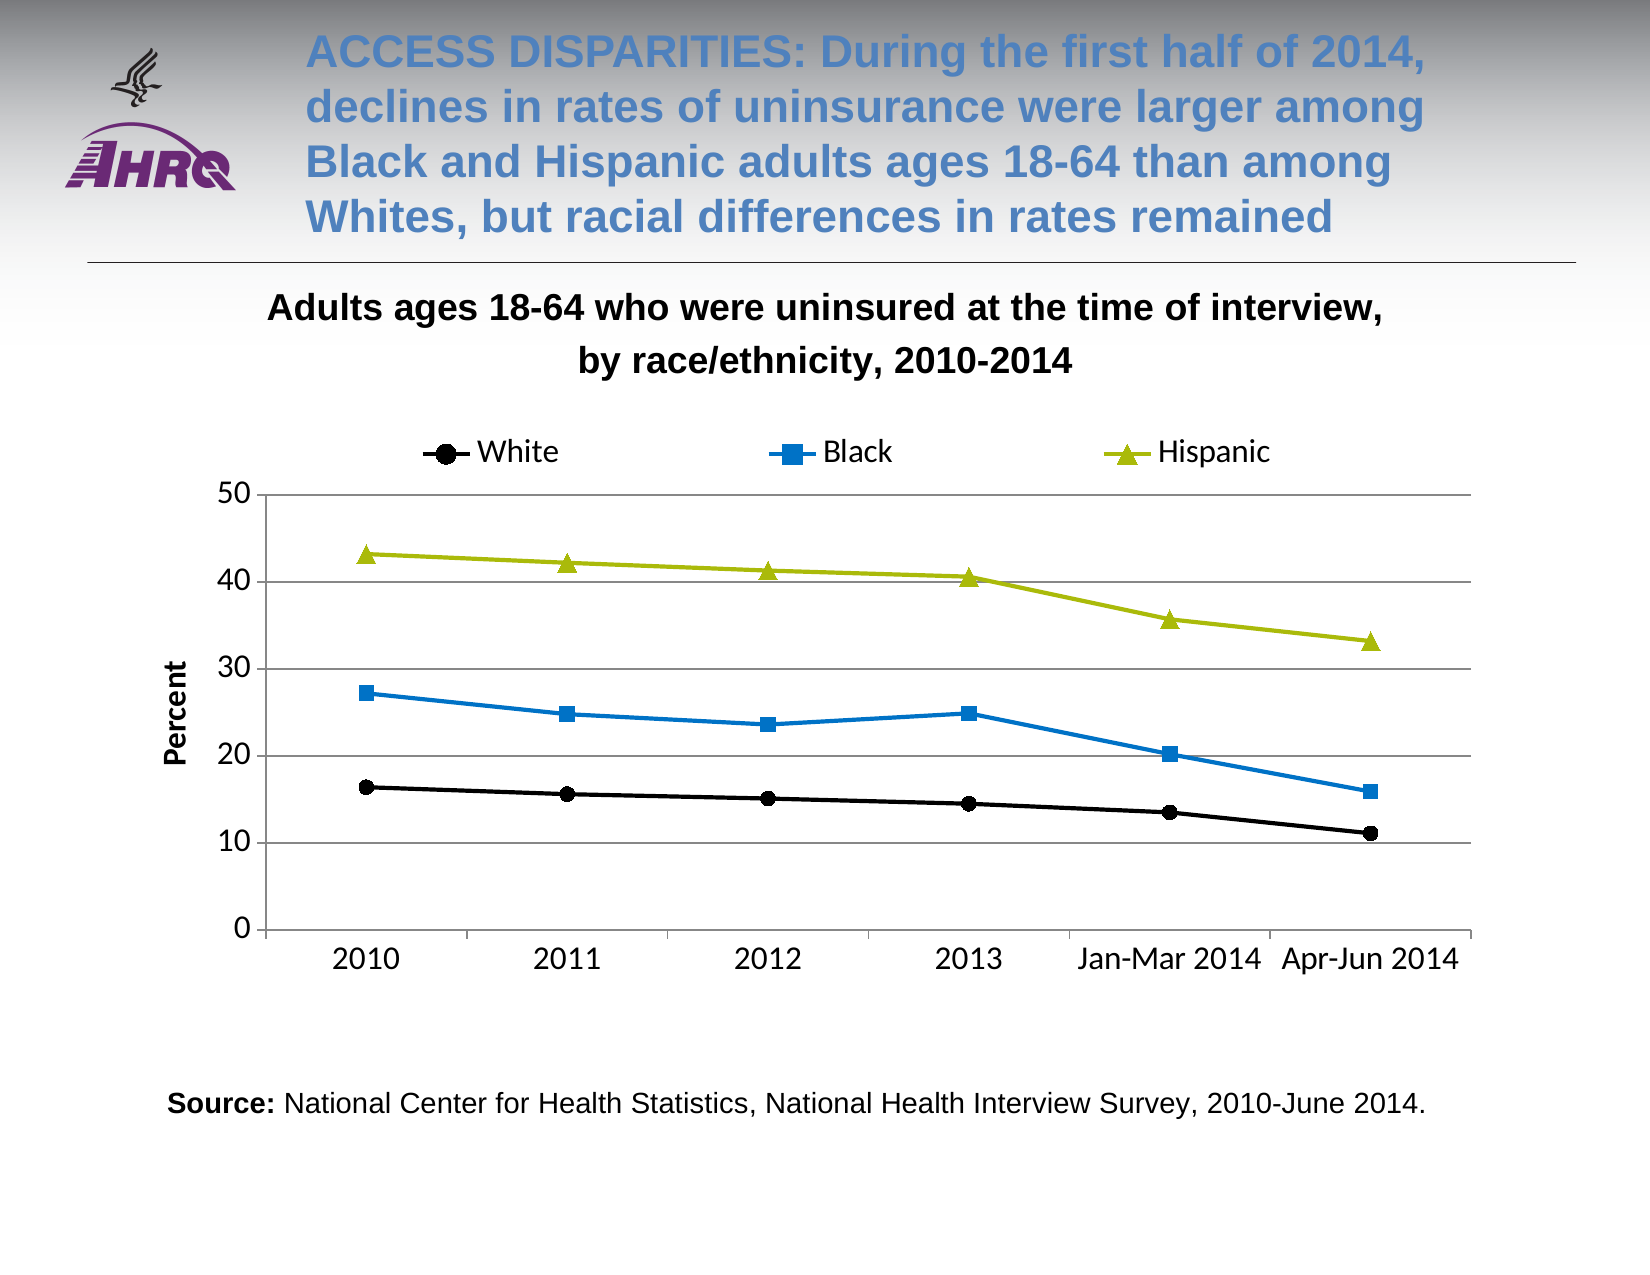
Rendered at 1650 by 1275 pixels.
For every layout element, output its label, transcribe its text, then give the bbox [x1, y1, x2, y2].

chart [149, 427, 1501, 1010]
picture [0, 0, 1650, 1275]
title ACCESS DISPARITIES: During the first half of 2014, declines in rates of uninsurance were larger among Black and Hispanic adults ages 18-64 than among Whites, but racial differences in rates remained [288, 51, 1568, 213]
list Adults ages 18-64 who were uninsured at the time of interview, by race/ethnicity, 2010-2014 [82, 275, 1568, 1139]
